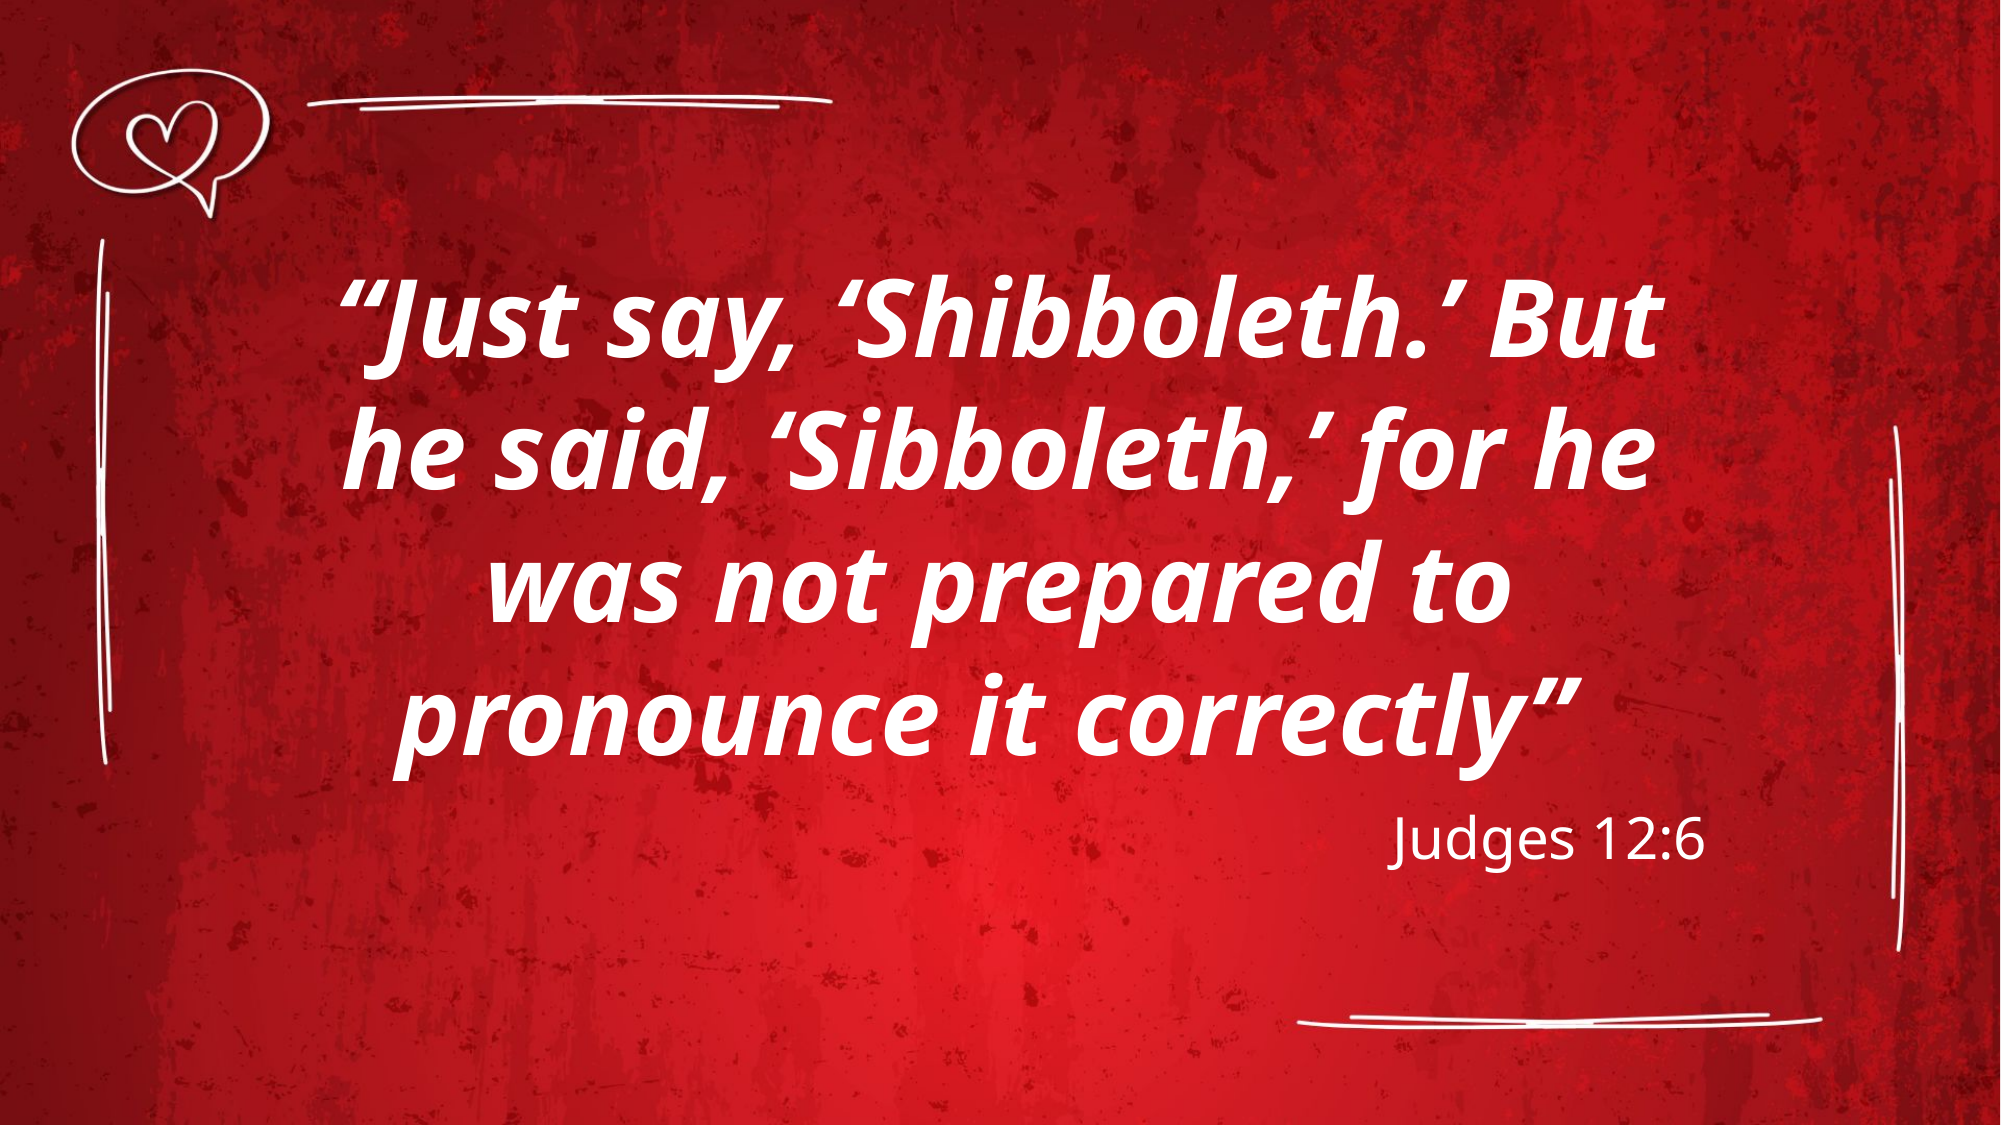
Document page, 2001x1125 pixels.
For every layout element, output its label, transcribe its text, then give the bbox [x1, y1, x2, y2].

picture [0, 0, 2001, 1125]
list “Just say, ‘Shibboleth.’ But he said, ‘Sibboleth,’ for he was not prepared to pronounce it correctly” Judges 12:6 [277, 205, 1723, 920]
